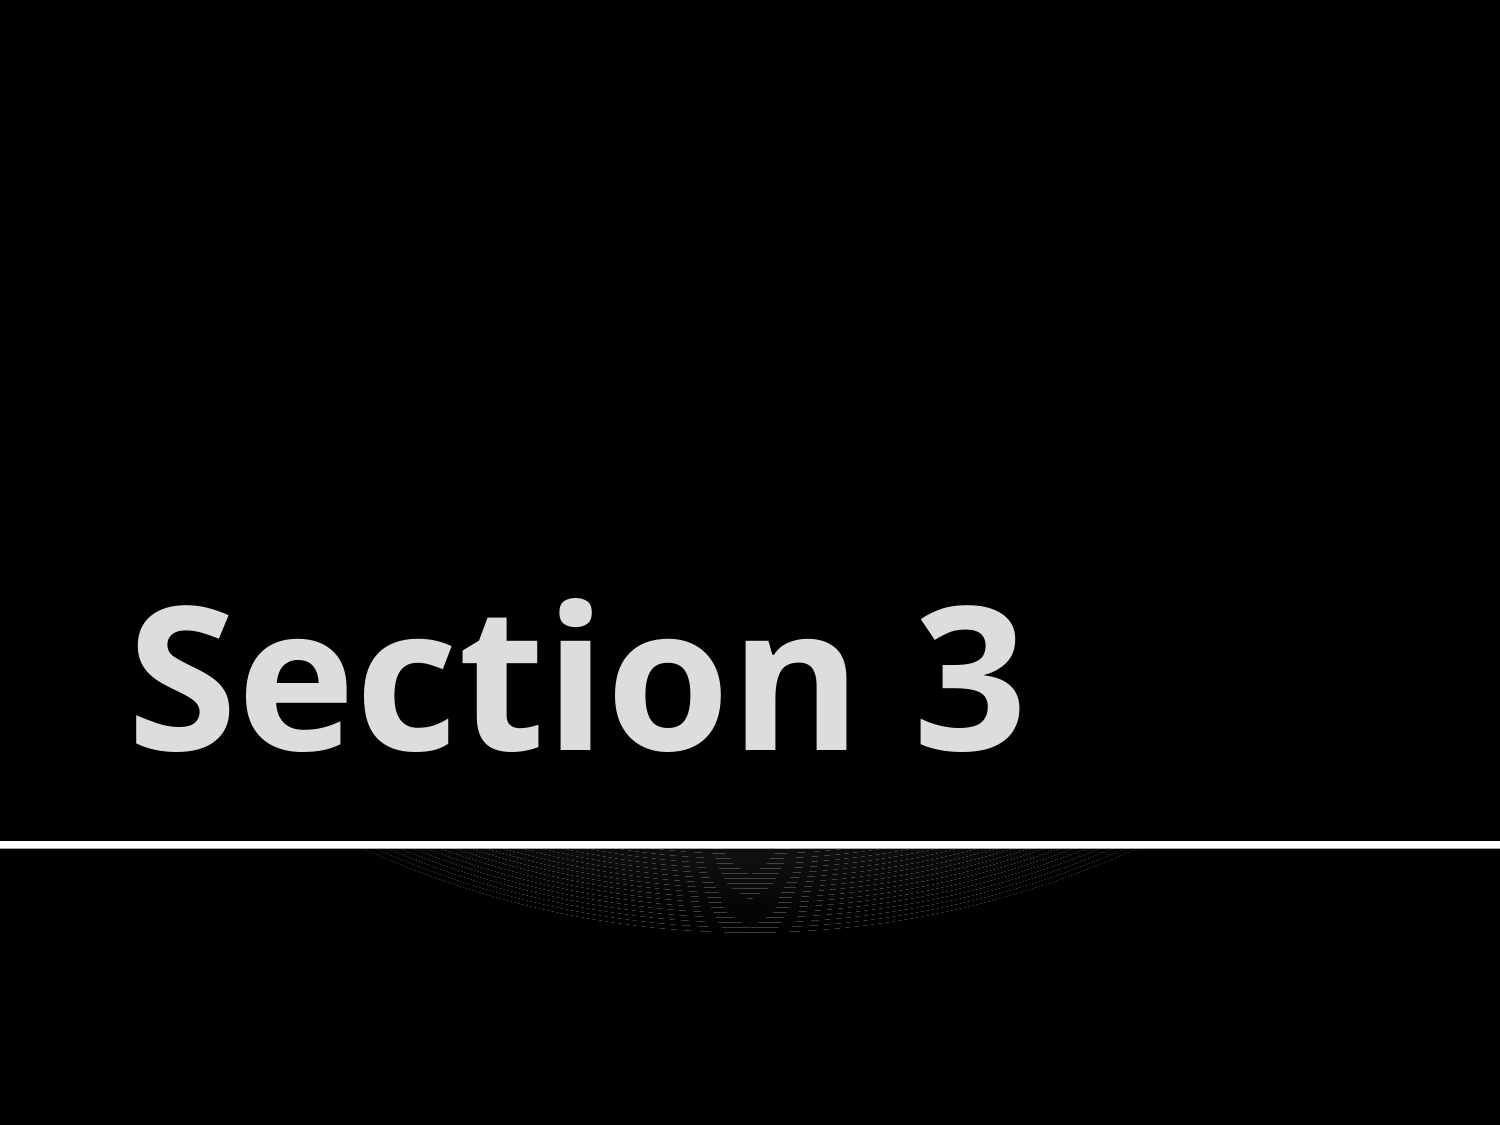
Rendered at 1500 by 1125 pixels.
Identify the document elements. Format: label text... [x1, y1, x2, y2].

title Section 3 [112, 550, 1438, 825]
